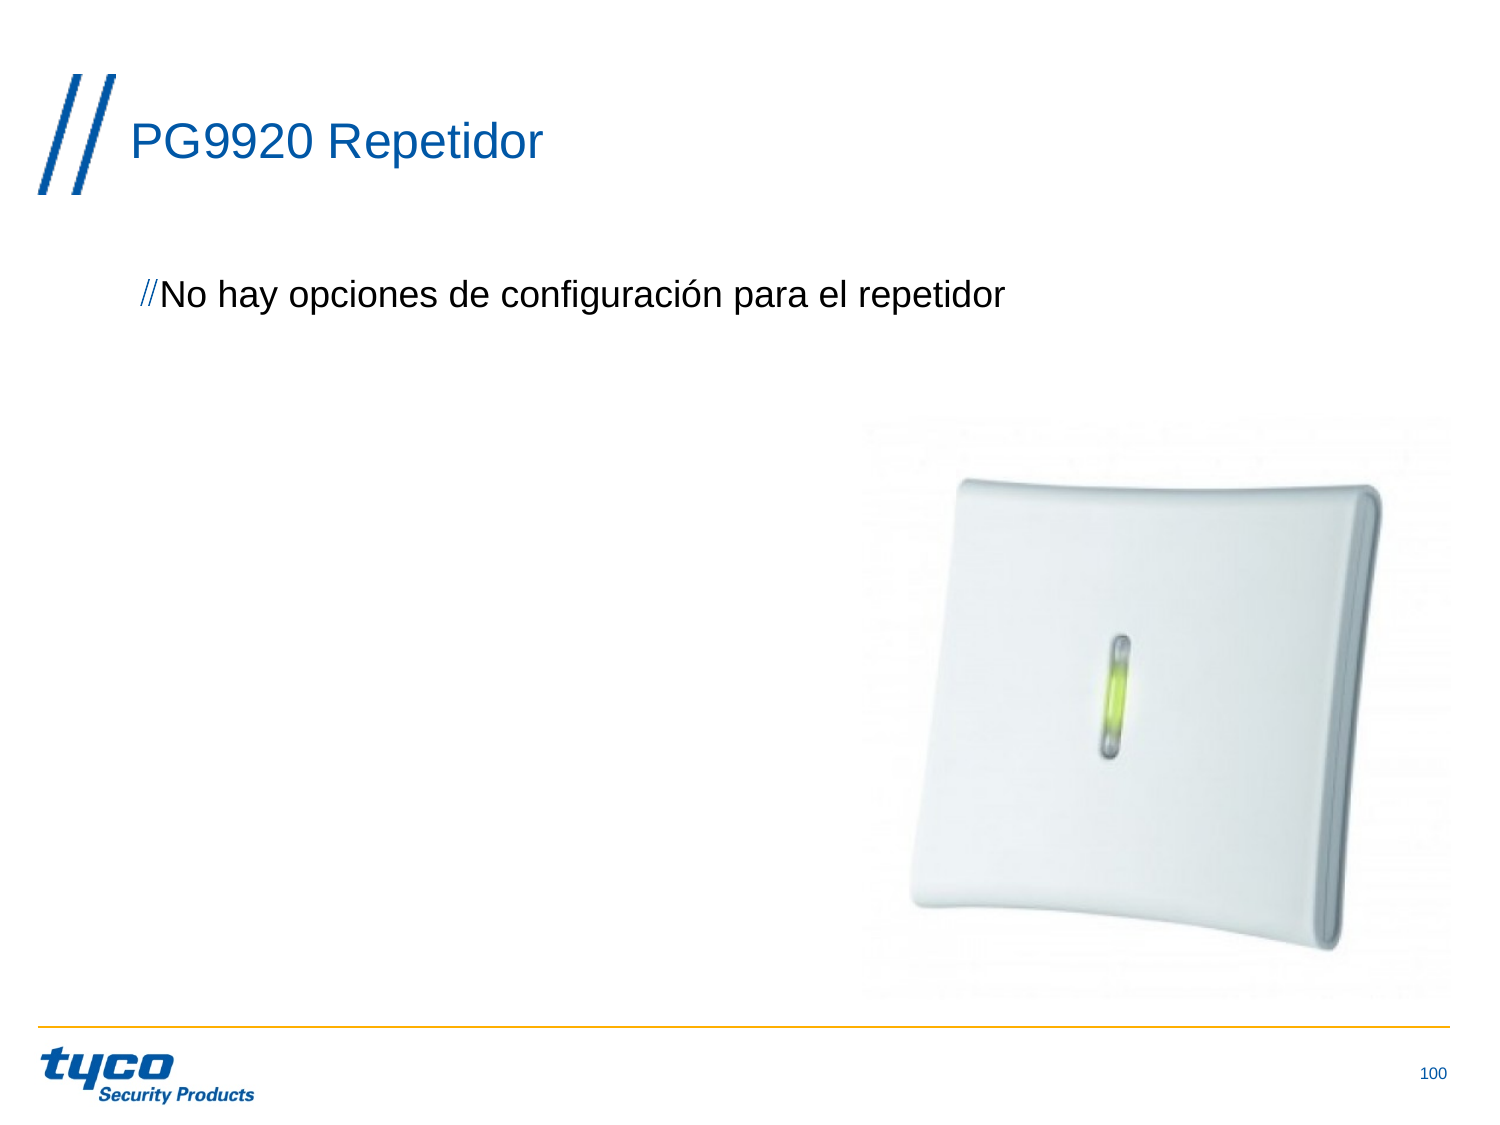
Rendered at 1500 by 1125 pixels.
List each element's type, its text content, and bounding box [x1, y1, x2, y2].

text_box [97, 1061, 228, 1091]
picture [37, 74, 115, 195]
list No hay opciones de configuración para el repetidor [124, 262, 1426, 976]
picture [862, 411, 1451, 1000]
slide_number 100 [1387, 1042, 1463, 1103]
picture [34, 1040, 260, 1107]
picture [140, 279, 167, 306]
title PG9920 Repetidor [115, 44, 1426, 233]
